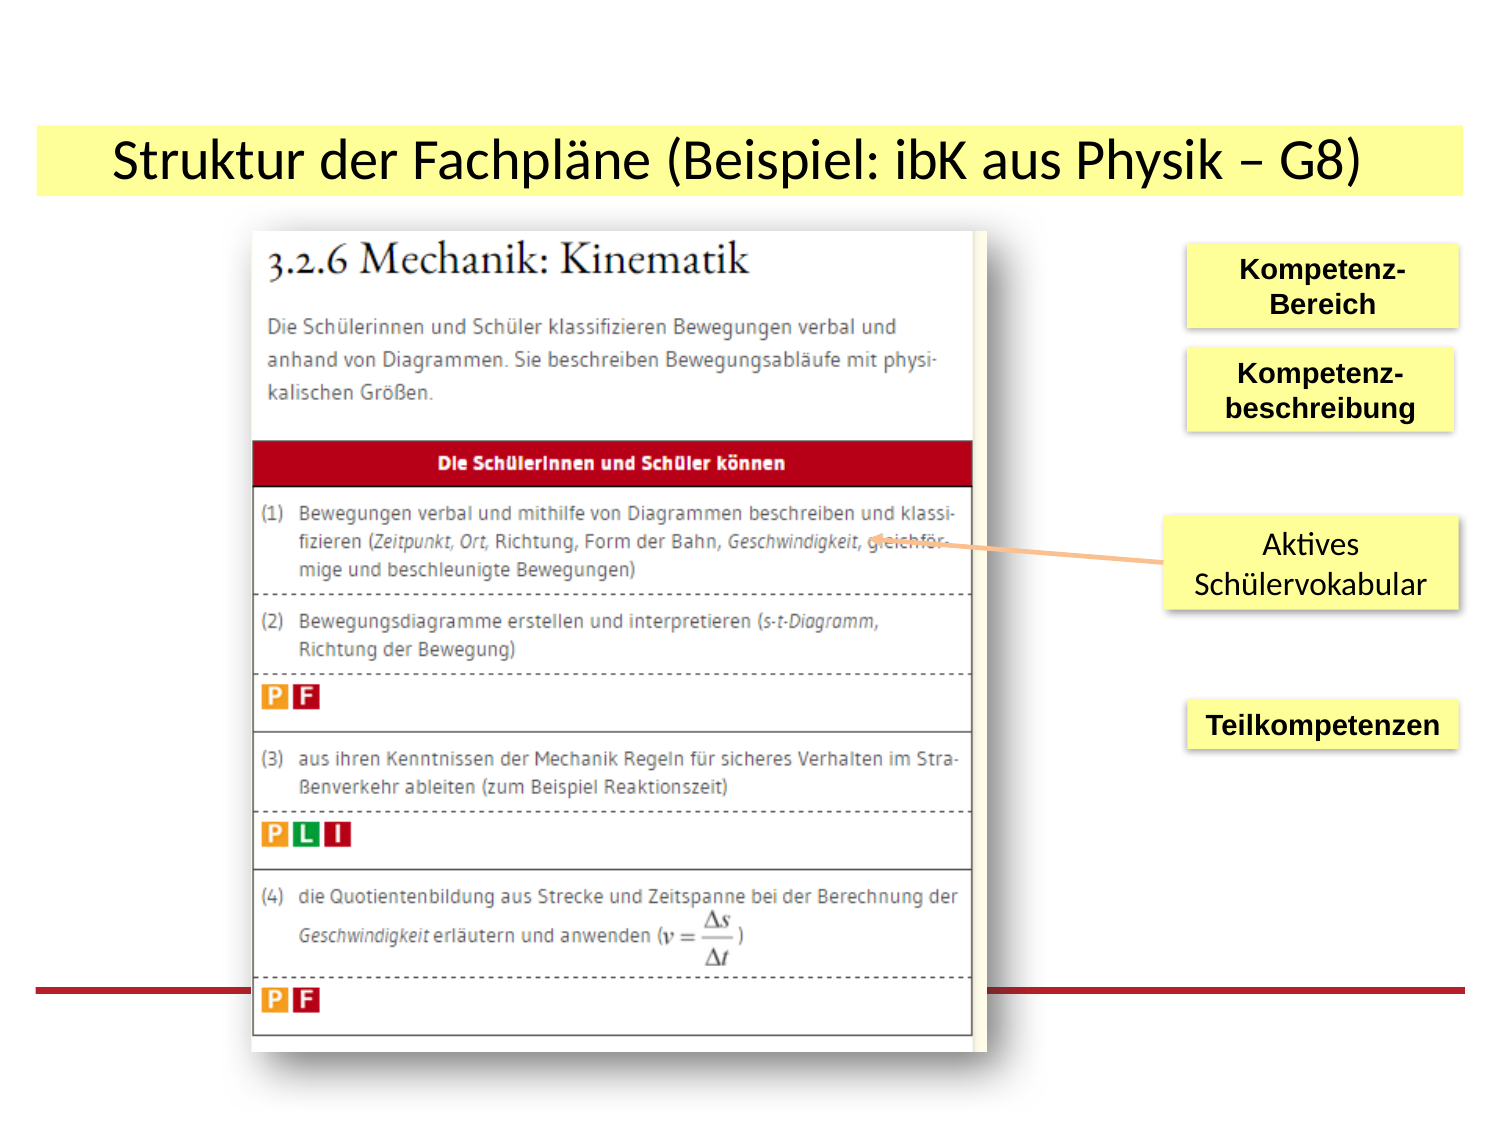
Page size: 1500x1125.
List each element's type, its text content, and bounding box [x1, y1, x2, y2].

text_box Struktur der Fachpläne (Beispiel: ibK aus Physik – G8) [31, 113, 1459, 199]
picture [251, 231, 987, 1053]
text_box Teilkompetenzen [1187, 698, 1459, 750]
text_box Aktives Schülervokabular [1163, 515, 1459, 610]
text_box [867, 538, 1164, 564]
text_box Kompetenz-beschreibung [1186, 346, 1455, 432]
text_box Kompetenz- Bereich [1186, 243, 1459, 329]
